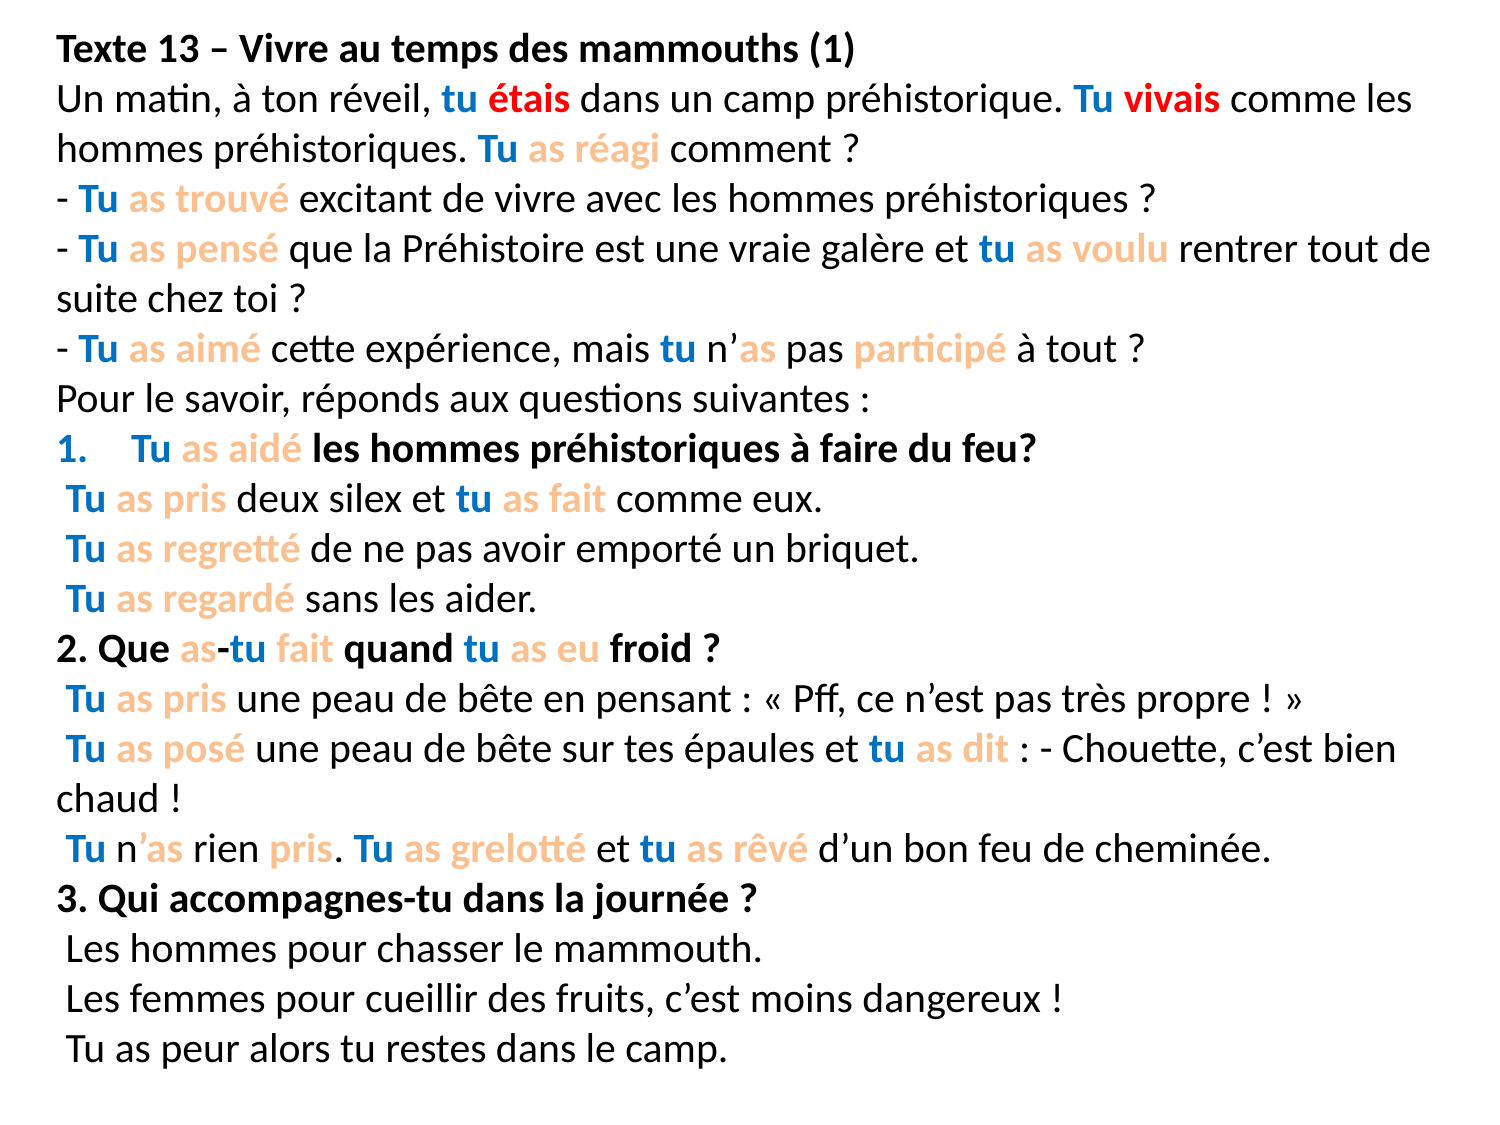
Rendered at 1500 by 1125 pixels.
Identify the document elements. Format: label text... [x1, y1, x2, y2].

text_box Texte 13 – Vivre au temps des mammouths (1) Un matin, à ton réveil, tu étais dans un camp préhistorique. Tu vivais comme les hommes préhistoriques. Tu as réagi comment ? - Tu as trouvé excitant de vivre avec les hommes préhistoriques ? - Tu as pensé que la Préhistoire est une vraie galère et tu as voulu rentrer tout de suite chez toi ? - Tu as aimé cette expérience, mais tu n’as pas participé à tout ? Pour le savoir, réponds aux questions suivantes : Tu as aidé les hommes préhistoriques à faire du feu? Tu as pris deux silex et tu as fait comme eux. Tu as regretté de ne pas avoir emporté un briquet. Tu as regardé sans les aider. 2. Que as-tu fait quand tu as eu froid ? Tu as pris une peau de bête en pensant : « Pff, ce n’est pas très propre ! » Tu as posé une peau de bête sur tes épaules et tu as dit : - Chouette, c’est bien chaud ! Tu n’as rien pris. Tu as grelotté et tu as rêvé d’un bon feu de cheminée. 3. Qui accompagnes-tu dans la journée ? Les hommes pour chasser le mammouth. Les femmes pour cueillir des fruits, c’est moins dangereux ! Tu as peur alors tu restes dans le camp. [41, 13, 1471, 1079]
